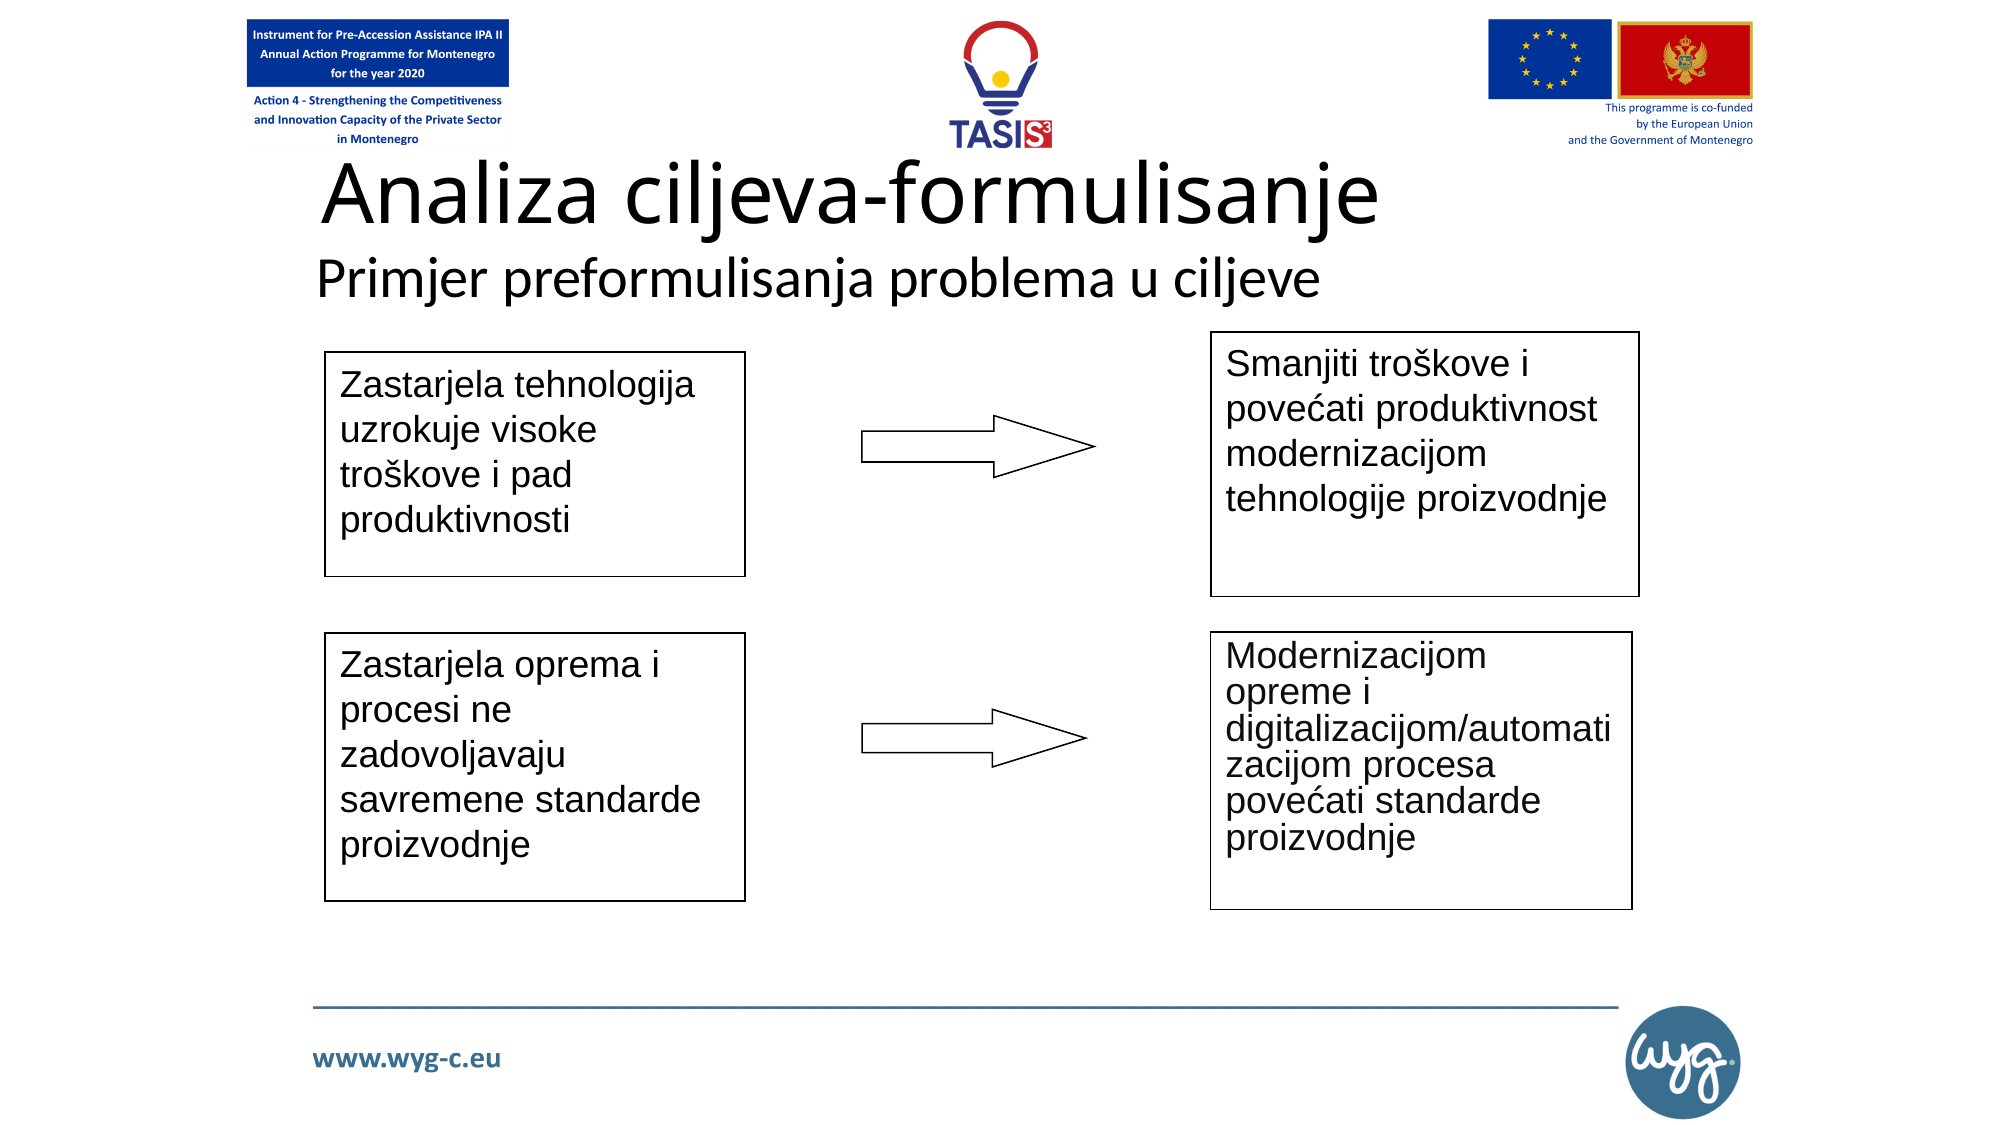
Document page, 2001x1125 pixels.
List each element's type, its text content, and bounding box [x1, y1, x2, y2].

list Primjer preformulisanja problema u ciljeve [300, 239, 1675, 1005]
text_box Modernizacijom opreme i digitalizacijom/automatizacijom procesa povećati standarde proizvodnje [1210, 631, 1632, 910]
picture [246, 19, 1753, 149]
text_box [861, 415, 1095, 478]
title Analiza ciljeva-formulisanje [306, 143, 1691, 249]
text_box Smanjiti troškove i povećati produktivnost modernizacijom tehnologije proizvodnje [1210, 331, 1639, 597]
text_box [862, 709, 1086, 767]
text_box Zastarjela oprema i procesi ne zadovoljavaju savremene standarde proizvodnje [324, 632, 746, 902]
text_box Zastarjela tehnologija uzrokuje visoke troškove i pad produktivnosti [324, 352, 746, 577]
picture [312, 1000, 1743, 1125]
